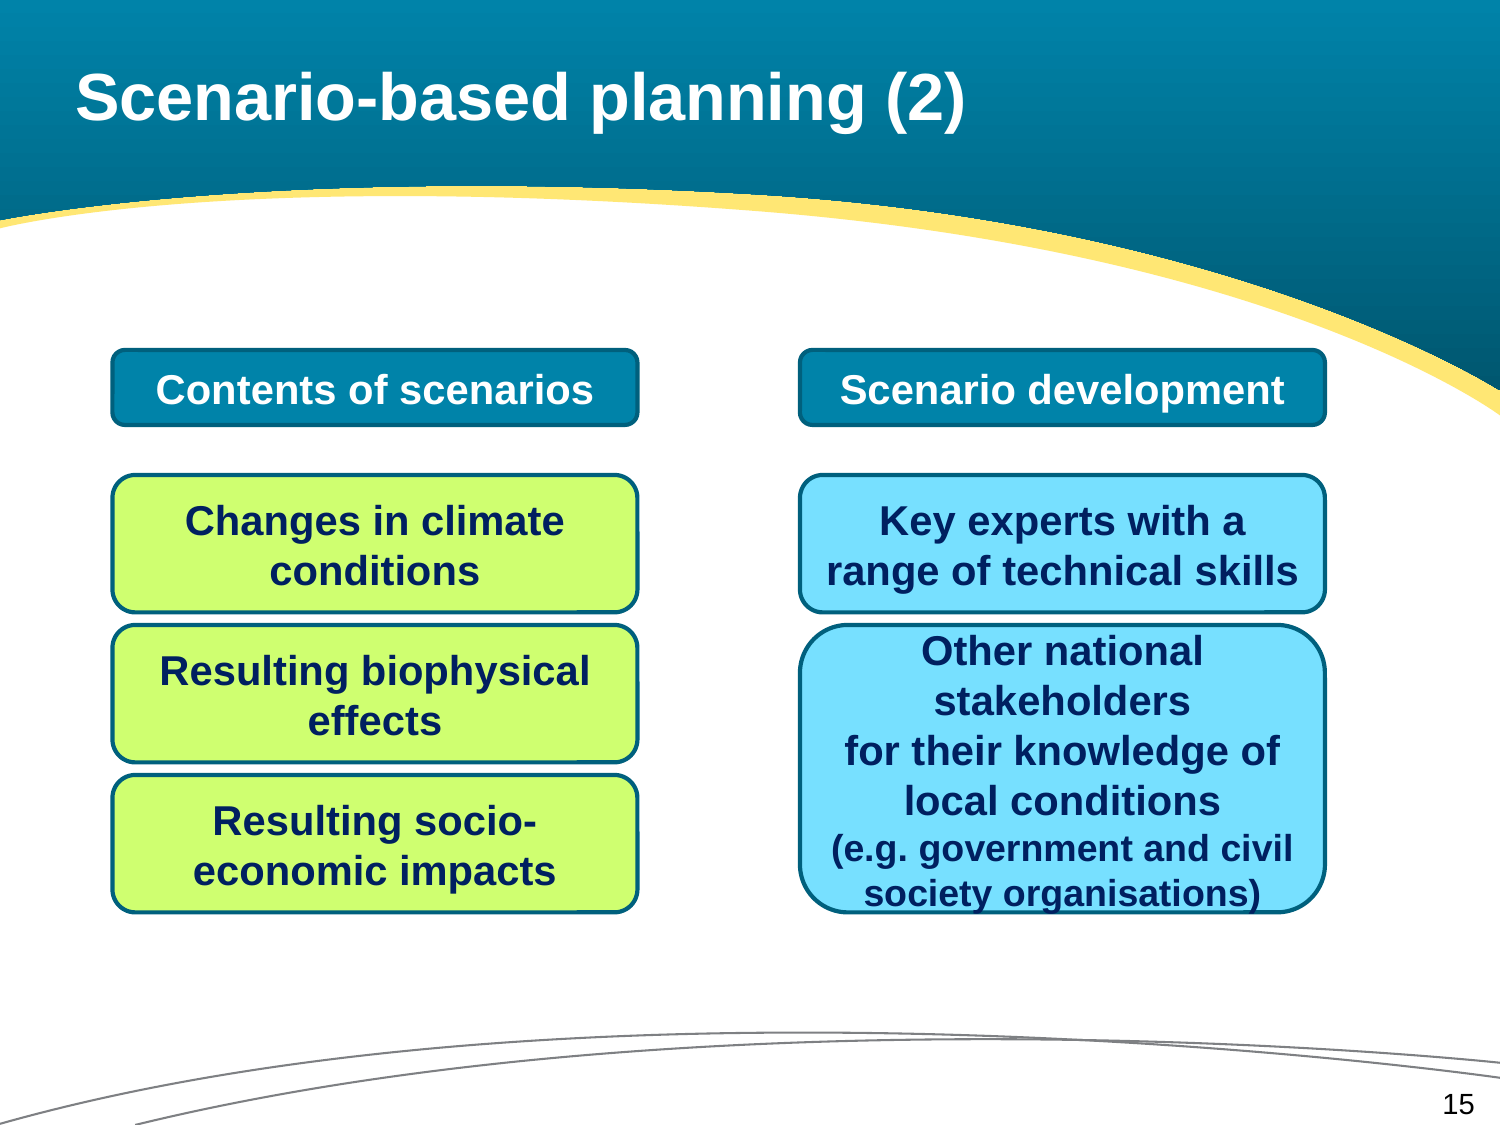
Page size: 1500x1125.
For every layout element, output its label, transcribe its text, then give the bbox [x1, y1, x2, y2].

text_box Other national stakeholders for their knowledge of local conditions (e.g. government and civil society organisations) [797, 622, 1328, 915]
text_box Changes in climate conditions [110, 472, 640, 615]
text_box Resulting socio-economic impacts [110, 772, 640, 915]
text_box Contents of scenarios [110, 347, 640, 428]
text_box Scenario development [797, 347, 1328, 428]
title Scenario-based planning (2) [74, 0, 1476, 188]
text_box Key experts with a range of technical skills [797, 472, 1328, 615]
slide_number 15 [1124, 1084, 1476, 1113]
text_box Resulting biophysical effects [110, 622, 640, 765]
